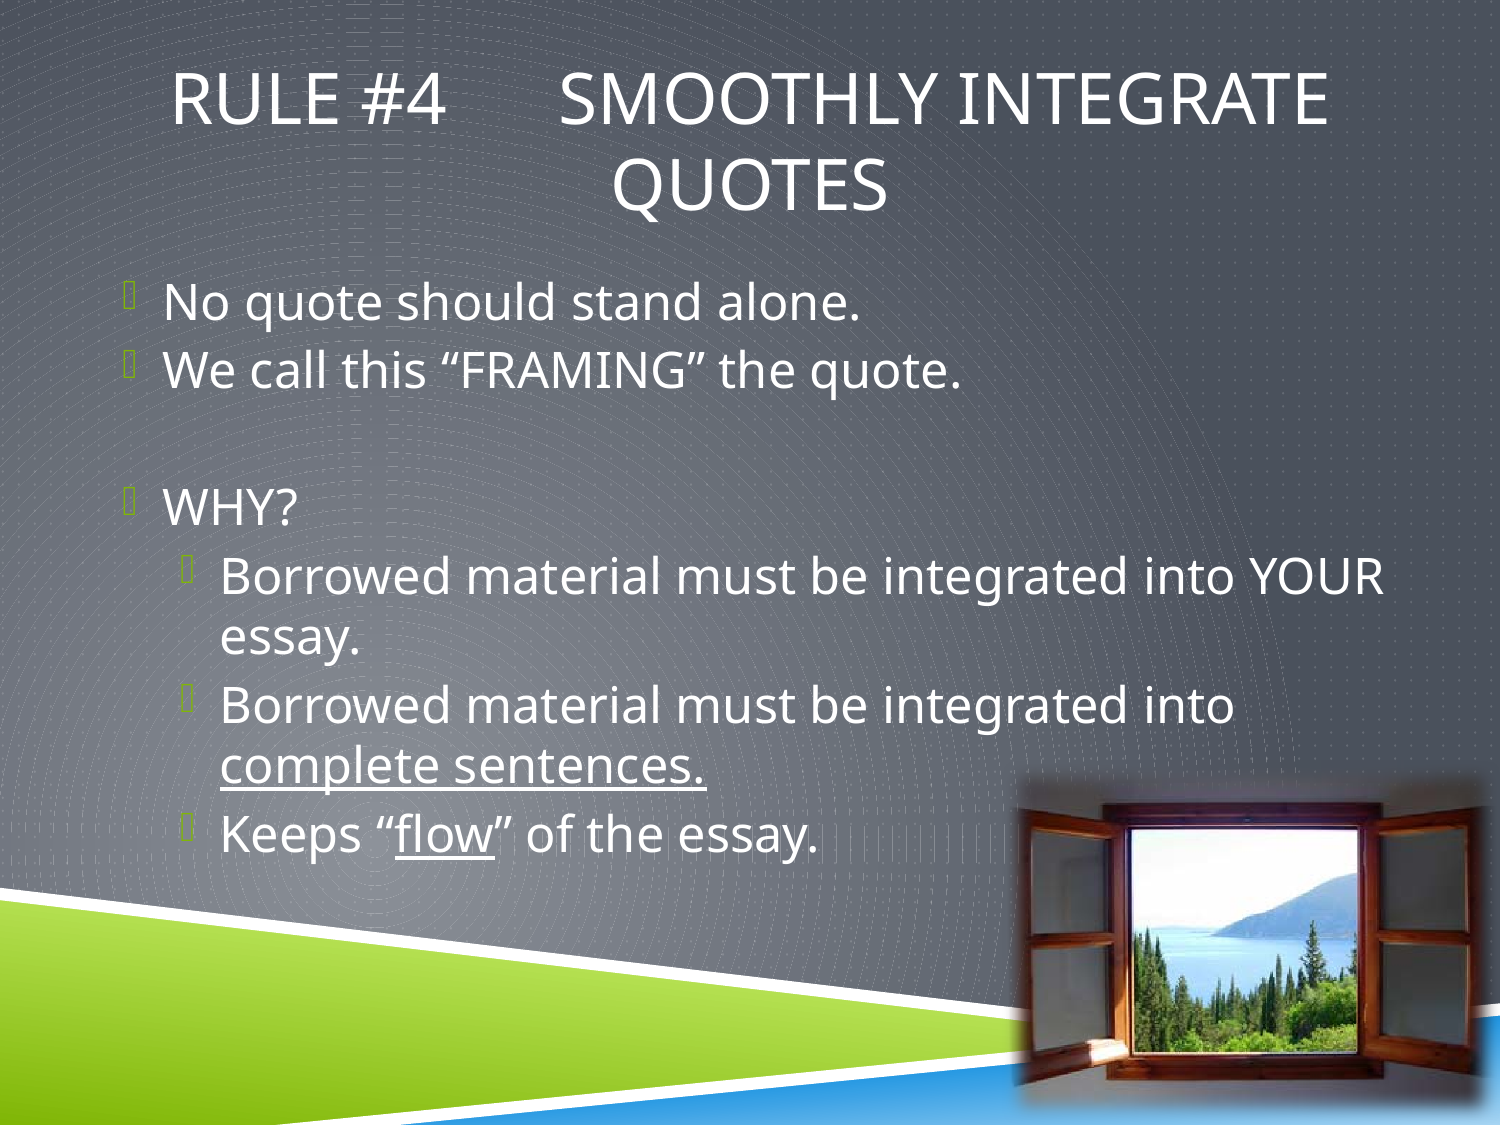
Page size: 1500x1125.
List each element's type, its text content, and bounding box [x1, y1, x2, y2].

title Rule #4 Smoothly integrate quotes [112, 45, 1388, 233]
list No quote should stand alone. We call this “FRAMING” the quote. WHY? Borrowed material must be integrated into YOUR essay. Borrowed material must be integrated into complete sentences. Keeps “flow” of the essay. [112, 262, 1388, 875]
picture [1001, 760, 1500, 1125]
